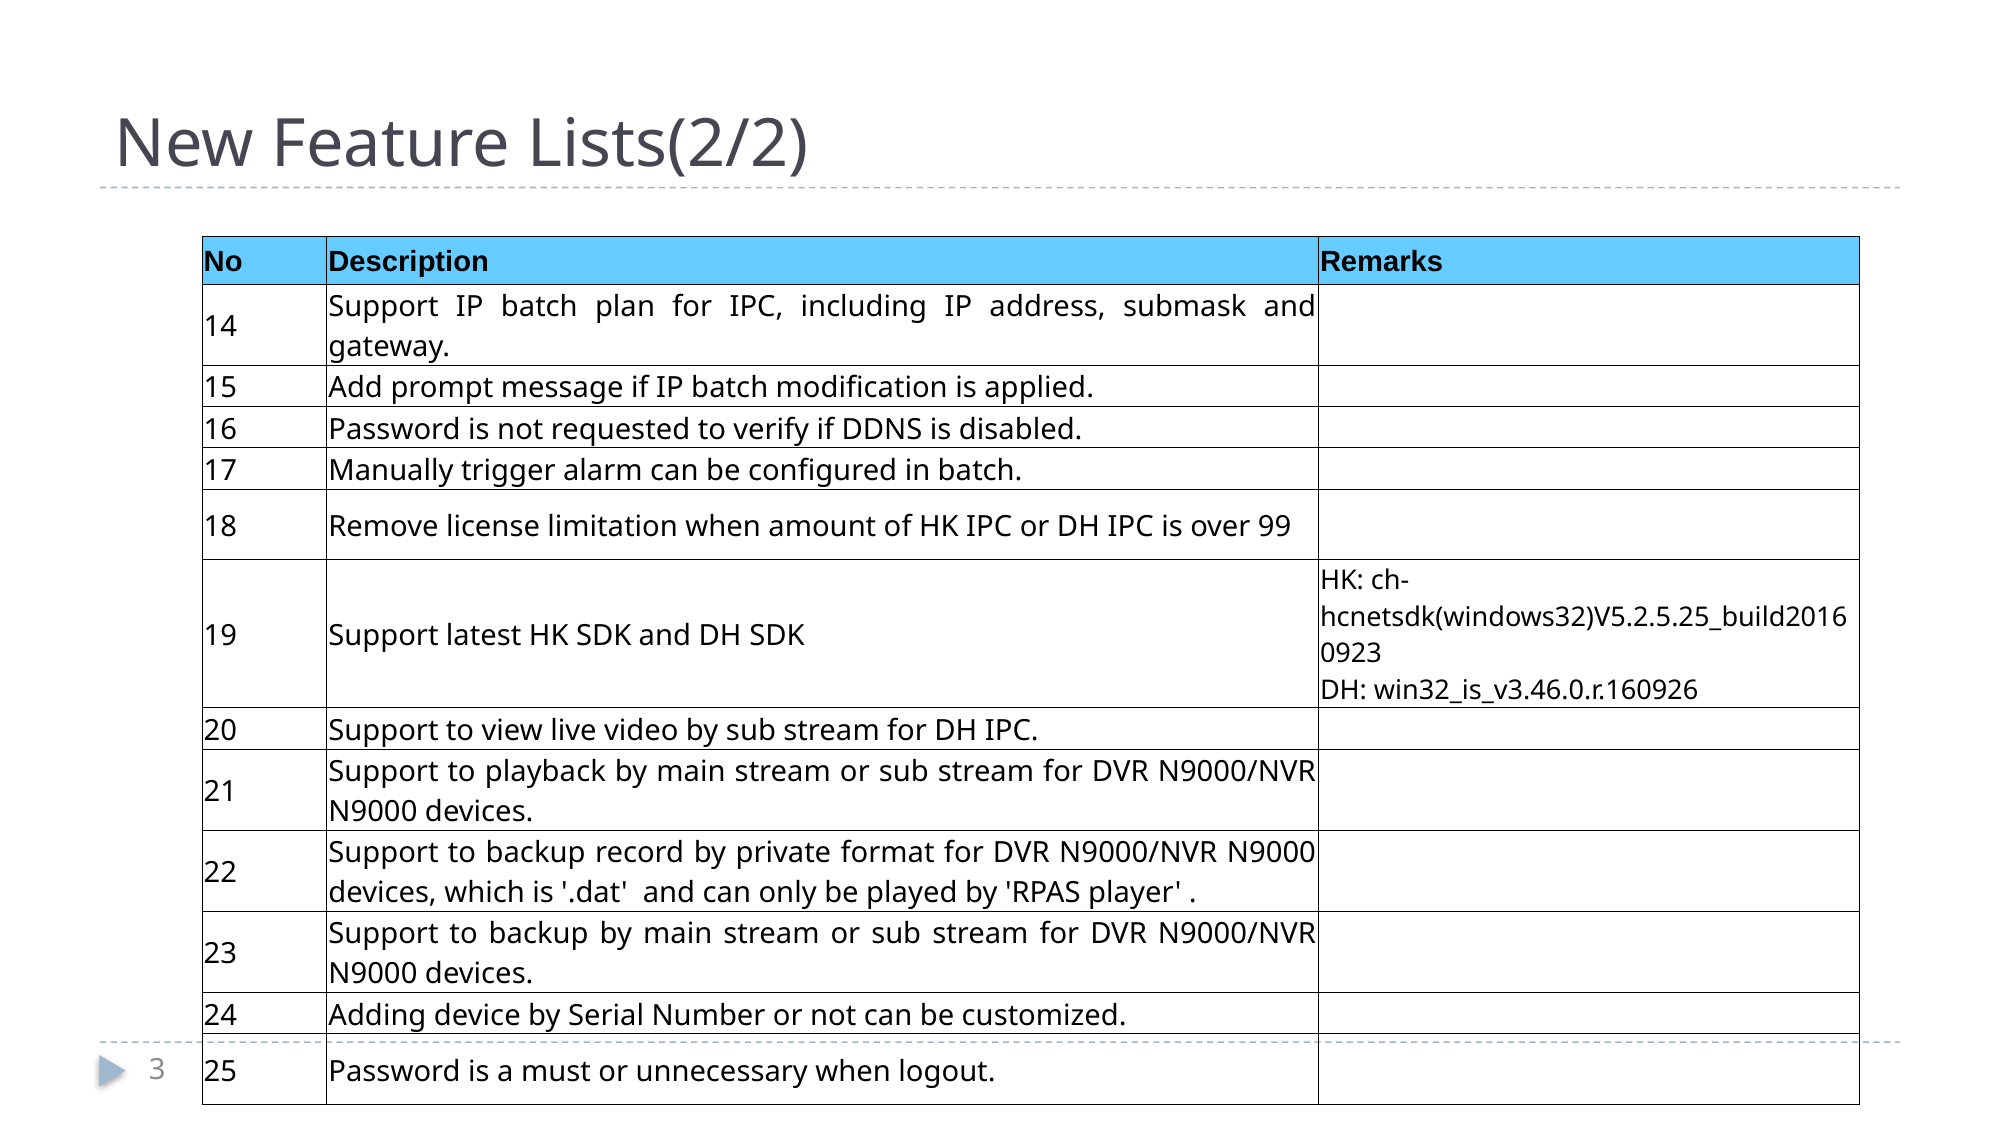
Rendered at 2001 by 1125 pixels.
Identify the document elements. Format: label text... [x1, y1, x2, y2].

table_cell 15 [203, 366, 326, 406]
table_cell Support IP batch plan for IPC, including IP address, submask and gateway. [327, 285, 1318, 365]
slide_number 3 [133, 1042, 202, 1103]
table_cell 18 [203, 490, 326, 559]
table_cell Support to backup by main stream or sub stream for DVR N9000/NVR N9000 devices. [327, 912, 1318, 992]
table_cell [1319, 448, 1859, 489]
table_cell 17 [203, 448, 326, 489]
table_header Description [327, 237, 1318, 284]
table_cell [1319, 366, 1859, 406]
table_cell 16 [203, 407, 326, 447]
table_cell Password is not requested to verify if DDNS is disabled. [327, 407, 1318, 447]
table_cell [1319, 993, 1859, 1033]
table_cell 23 [203, 912, 326, 992]
table_cell 20 [203, 708, 326, 749]
table_cell 21 [203, 750, 326, 830]
table_cell [1319, 490, 1859, 559]
table_cell Support to backup record by private format for DVR N9000/NVR N9000 devices, which is '.dat' and can only be played by 'RPAS player' . [327, 831, 1318, 911]
table_cell 19 [203, 560, 326, 707]
table_header No [203, 237, 326, 284]
table_cell [1319, 831, 1859, 911]
table_cell Remove license limitation when amount of HK IPC or DH IPC is over 99 [327, 490, 1318, 559]
table_cell [1319, 912, 1859, 992]
table_cell Adding device by Serial Number or not can be customized. [327, 993, 1318, 1033]
table_cell 25 [203, 1034, 326, 1104]
table_cell 14 [203, 285, 326, 365]
table_cell [1319, 407, 1859, 447]
table_header Remarks [1319, 237, 1859, 284]
table_cell Support to view live video by sub stream for DH IPC. [327, 708, 1318, 749]
table_cell Support to playback by main stream or sub stream for DVR N9000/NVR N9000 devices. [327, 750, 1318, 830]
title New Feature Lists(2/2) [99, 24, 1900, 188]
table_cell HK: ch-hcnetsdk(windows32)V5.2.5.25_build20160923 DH: win32_is_v3.46.0.r.160926 [1319, 560, 1859, 707]
table_cell Manually trigger alarm can be configured in batch. [327, 448, 1318, 489]
table_cell [1319, 750, 1859, 830]
table_cell [1319, 285, 1859, 365]
table_cell [1319, 708, 1859, 749]
table_cell [1319, 1034, 1859, 1104]
table_cell Password is a must or unnecessary when logout. [327, 1034, 1318, 1104]
table_cell 24 [203, 993, 326, 1033]
table_cell Support latest HK SDK and DH SDK [327, 560, 1318, 707]
table_cell Add prompt message if IP batch modification is applied. [327, 366, 1318, 406]
table_cell 22 [203, 831, 326, 911]
